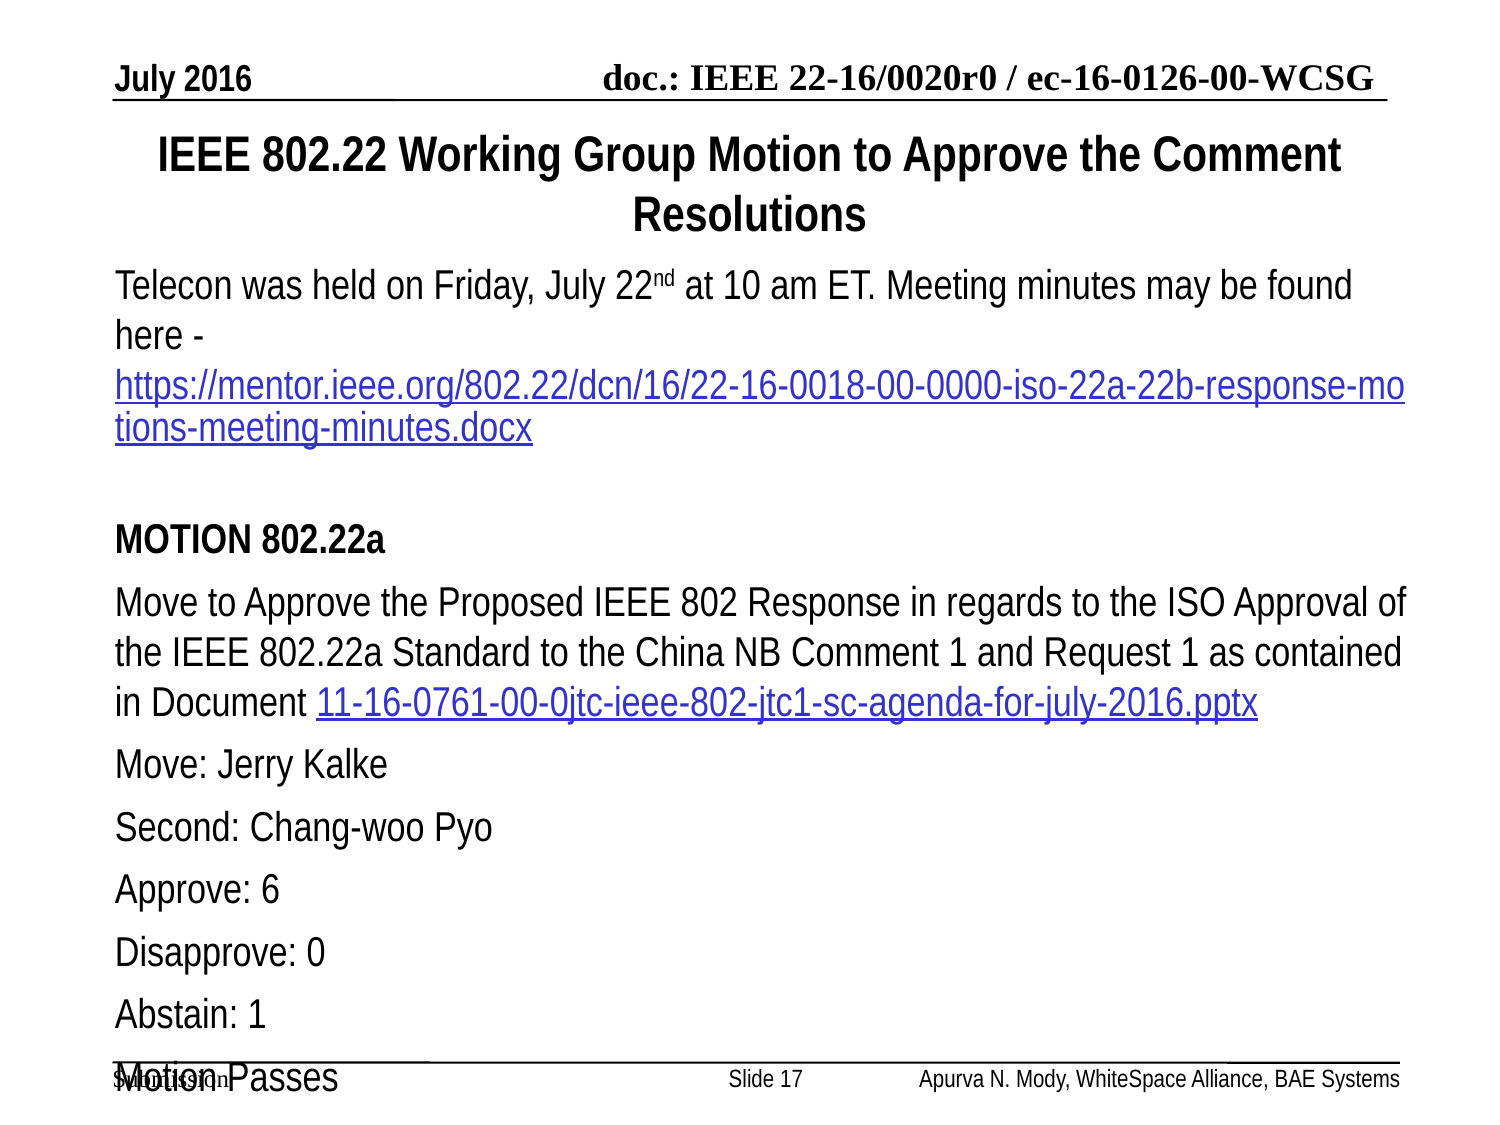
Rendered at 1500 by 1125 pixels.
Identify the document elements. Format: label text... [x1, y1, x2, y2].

title IEEE 802.22 Working Group Motion to Approve the Comment Resolutions [49, 112, 1451, 251]
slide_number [114, 54, 540, 100]
slide_number Slide 17 [674, 1061, 858, 1101]
footer Apurva N. Mody, WhiteSpace Alliance, BAE Systems [902, 1061, 1402, 1093]
list Telecon was held on Friday, July 22nd at 10 am ET. Meeting minutes may be found here - https://mentor.ieee.org/802.22/dcn/16/22-16-0018-00-0000-iso-22a-22b-response-motions-meeting-minutes.docx MOTION 802.22a Move to Approve the Proposed IEEE 802 Response in regards to the ISO Approval of the IEEE 802.22a Standard to the China NB Comment 1 and Request 1 as contained in Document 11-16-0761-00-0jtc-ieee-802-jtc1-sc-agenda-for-july-2016.pptx Move: Jerry Kalke Second: Chang-woo Pyo Approve: 6 Disapprove: 0 Abstain: 1 Motion Passes [99, 251, 1426, 1063]
